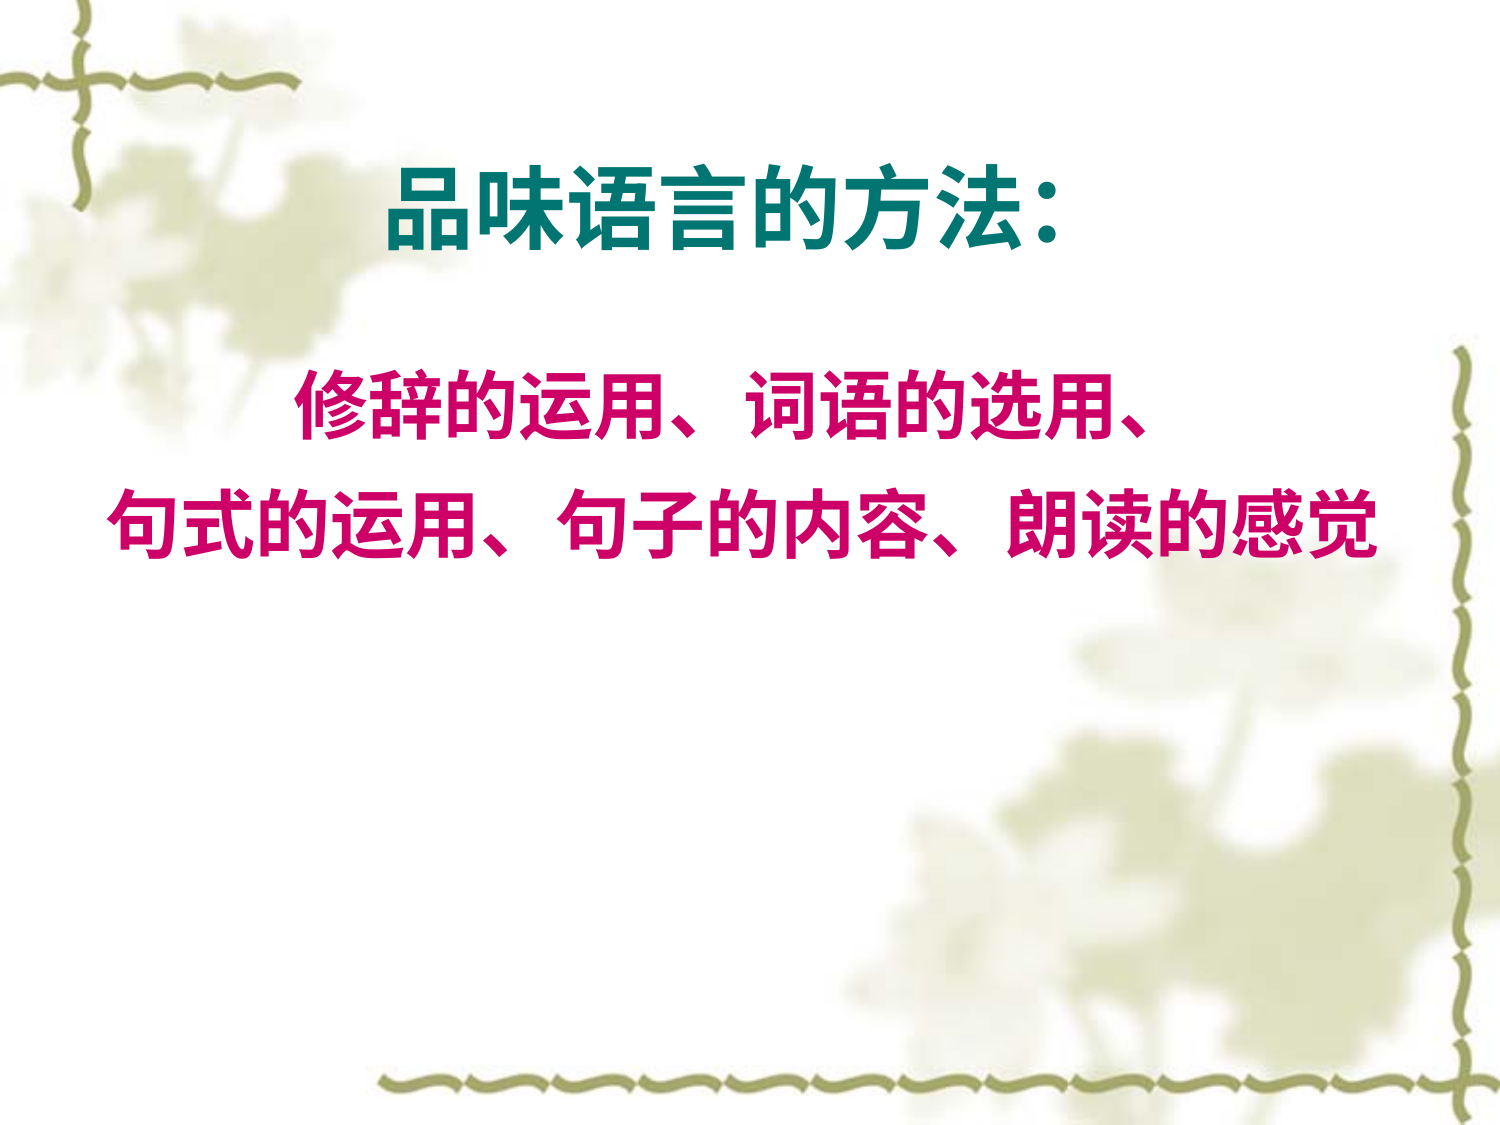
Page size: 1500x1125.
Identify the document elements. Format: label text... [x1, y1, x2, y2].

list 修辞的运用、词语的选用、 句式的运用、句子的内容、朗读的感觉 [41, 361, 1446, 570]
title 品味语言的方法： [49, 112, 1451, 300]
picture [0, 0, 1500, 1125]
